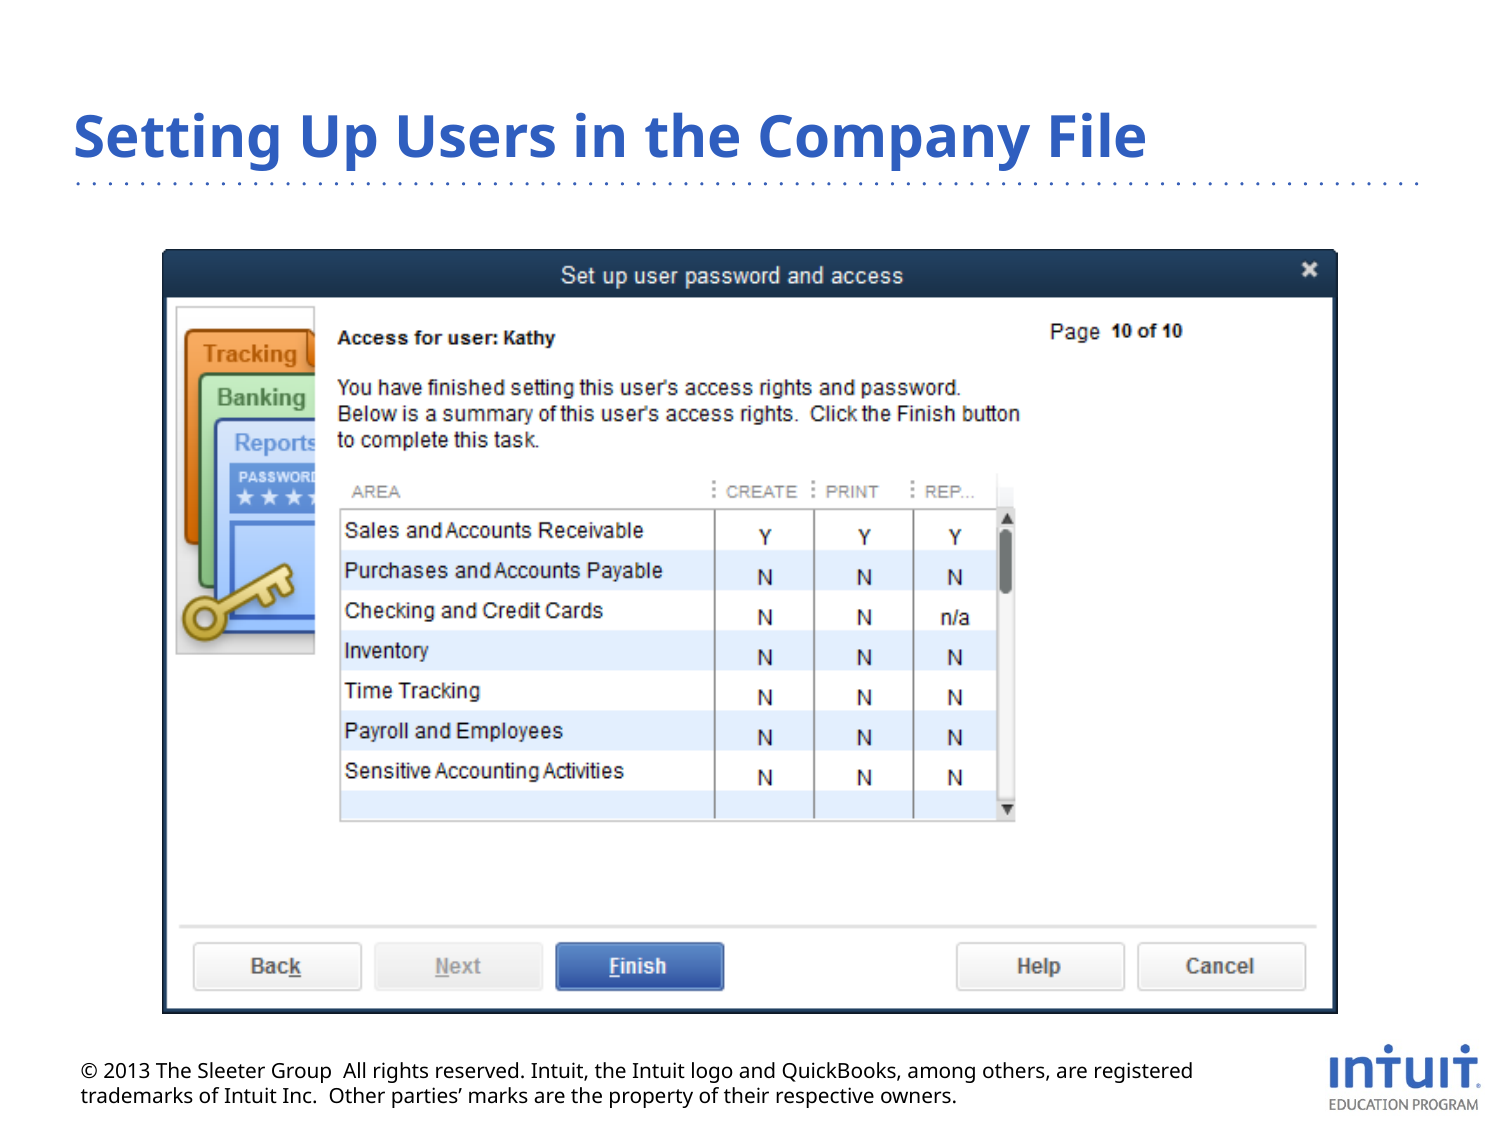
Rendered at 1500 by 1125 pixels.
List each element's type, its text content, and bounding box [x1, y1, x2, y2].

picture [162, 249, 1338, 1015]
title Setting Up Users in the Company File [73, 62, 1424, 169]
picture [1325, 1039, 1485, 1116]
